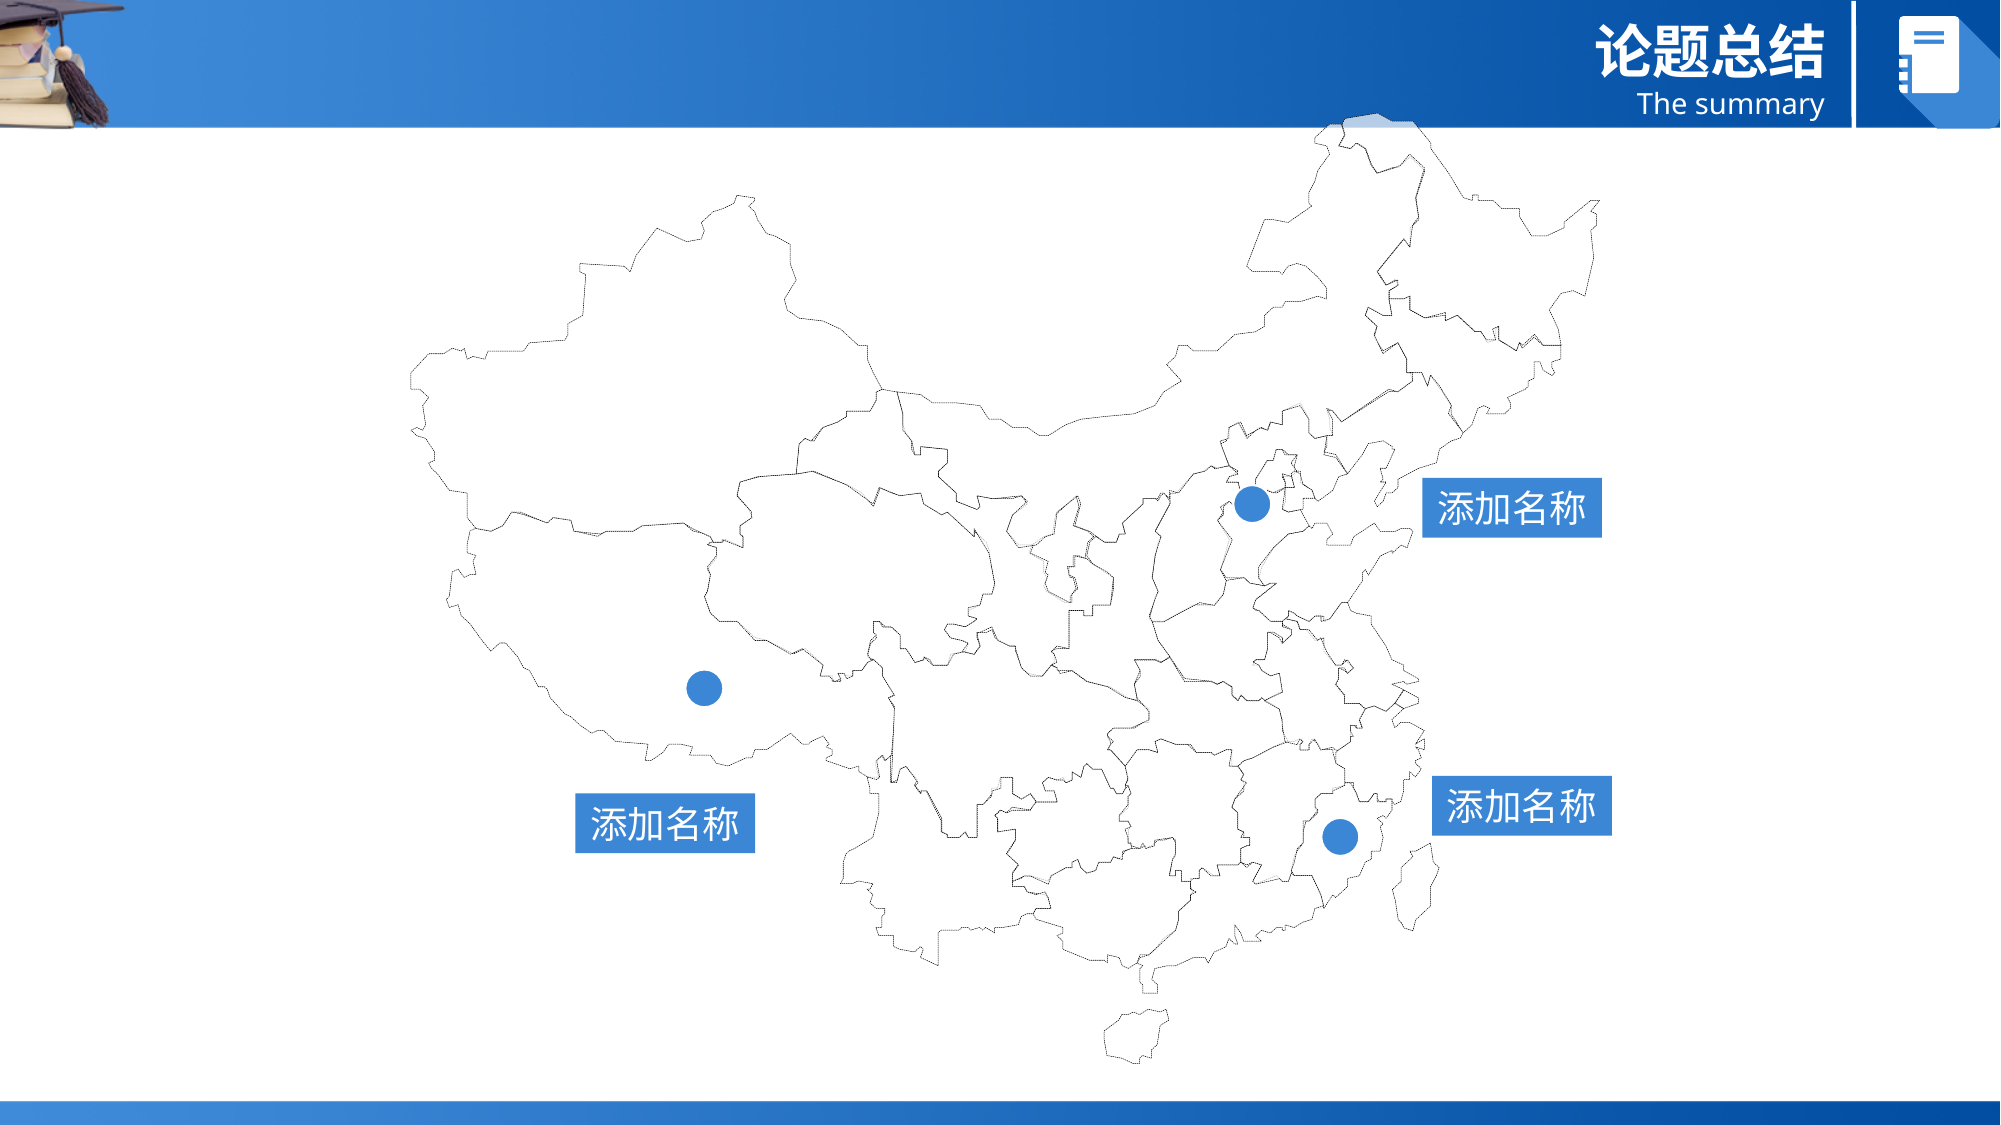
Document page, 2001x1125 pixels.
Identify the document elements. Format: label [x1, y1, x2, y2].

text_box [410, 112, 1601, 1065]
picture [0, 0, 2000, 1125]
text_box [1898, 15, 2000, 129]
text_box [1559, 7, 1843, 129]
